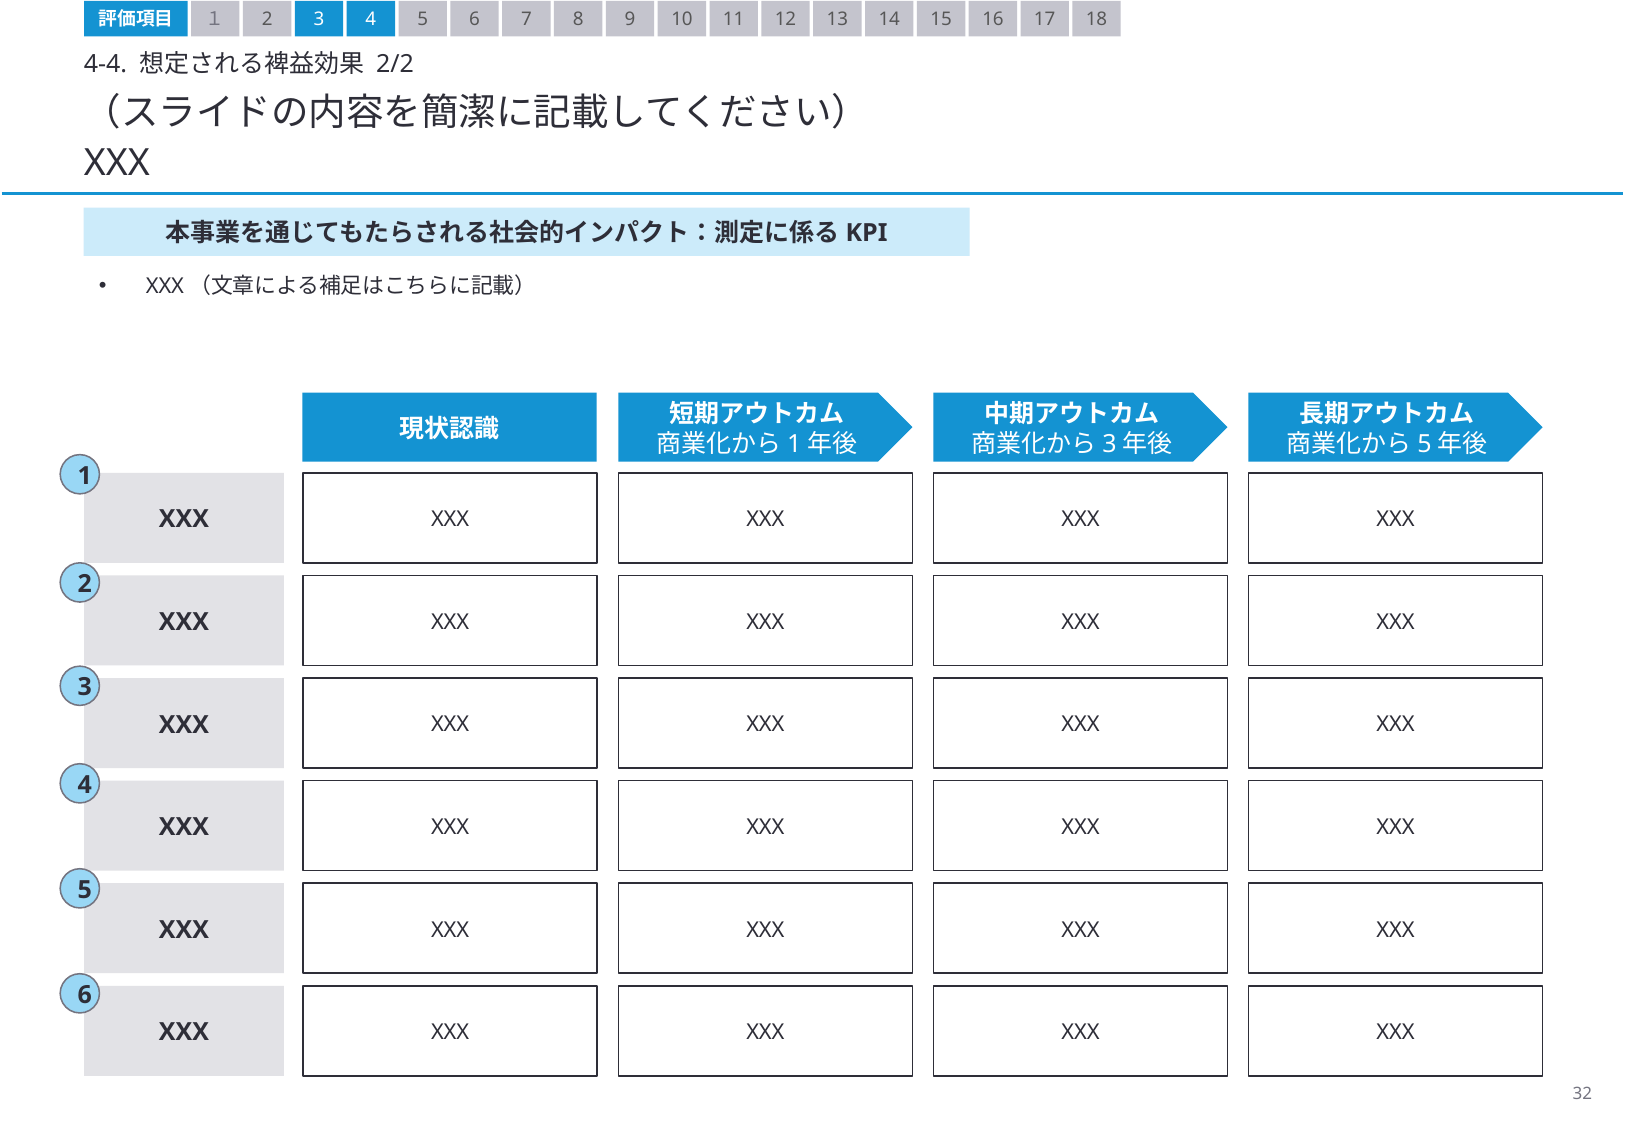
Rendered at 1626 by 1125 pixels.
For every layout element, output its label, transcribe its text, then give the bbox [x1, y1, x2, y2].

text_box XXX [1248, 677, 1543, 769]
text_box XXX [302, 985, 598, 1077]
text_box XXX [83, 985, 285, 1077]
text_box XXX [83, 677, 285, 769]
text_box 3 [59, 665, 101, 707]
text_box XXX [933, 985, 1228, 1077]
text_box XXX [933, 472, 1228, 564]
list 4-4. 想定される裨益効果 2/2 [84, 40, 1543, 82]
text_box 5 [59, 867, 101, 909]
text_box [83, 0, 1122, 37]
text_box 短期アウトカム 商業化から1年後 [617, 391, 914, 463]
text_box 6 [59, 972, 101, 1014]
text_box XXX [302, 575, 598, 666]
text_box XXX [1248, 985, 1543, 1077]
text_box XXX [302, 780, 598, 872]
text_box XXX [933, 780, 1228, 872]
text_box XXX [1248, 780, 1543, 872]
text_box XXX（文章による補足はこちらに記載） [83, 263, 1543, 348]
text_box XXX [933, 575, 1228, 666]
text_box XXX [302, 882, 598, 974]
text_box XXX [83, 780, 285, 872]
list （スライドの内容を簡潔に記載してください） XXX [84, 83, 1543, 183]
text_box XXX [617, 575, 913, 666]
text_box 本事業を通じてもたらされる社会的インパクト：測定に係るKPI [83, 207, 970, 257]
text_box 2 [59, 561, 101, 603]
text_box XXX [1248, 882, 1543, 974]
text_box XXX [933, 677, 1228, 769]
text_box 4 [59, 762, 101, 804]
text_box XXX [933, 882, 1228, 974]
text_box XXX [1248, 472, 1543, 564]
text_box XXX [617, 677, 913, 769]
text_box 中期アウトカム 商業化から3年後 [932, 391, 1229, 463]
text_box XXX [617, 780, 913, 872]
text_box 長期アウトカム 商業化から5年後 [1247, 391, 1544, 463]
text_box XXX [617, 882, 913, 974]
text_box XXX [83, 472, 285, 564]
text_box 現状認識 [302, 392, 597, 462]
text_box XXX [302, 677, 598, 769]
text_box XXX [1248, 575, 1543, 666]
text_box XXX [83, 882, 285, 974]
text_box XXX [617, 472, 913, 564]
text_box 1 [59, 453, 101, 495]
text_box XXX [302, 472, 598, 564]
text_box XXX [83, 575, 285, 666]
text_box XXX [617, 985, 913, 1077]
